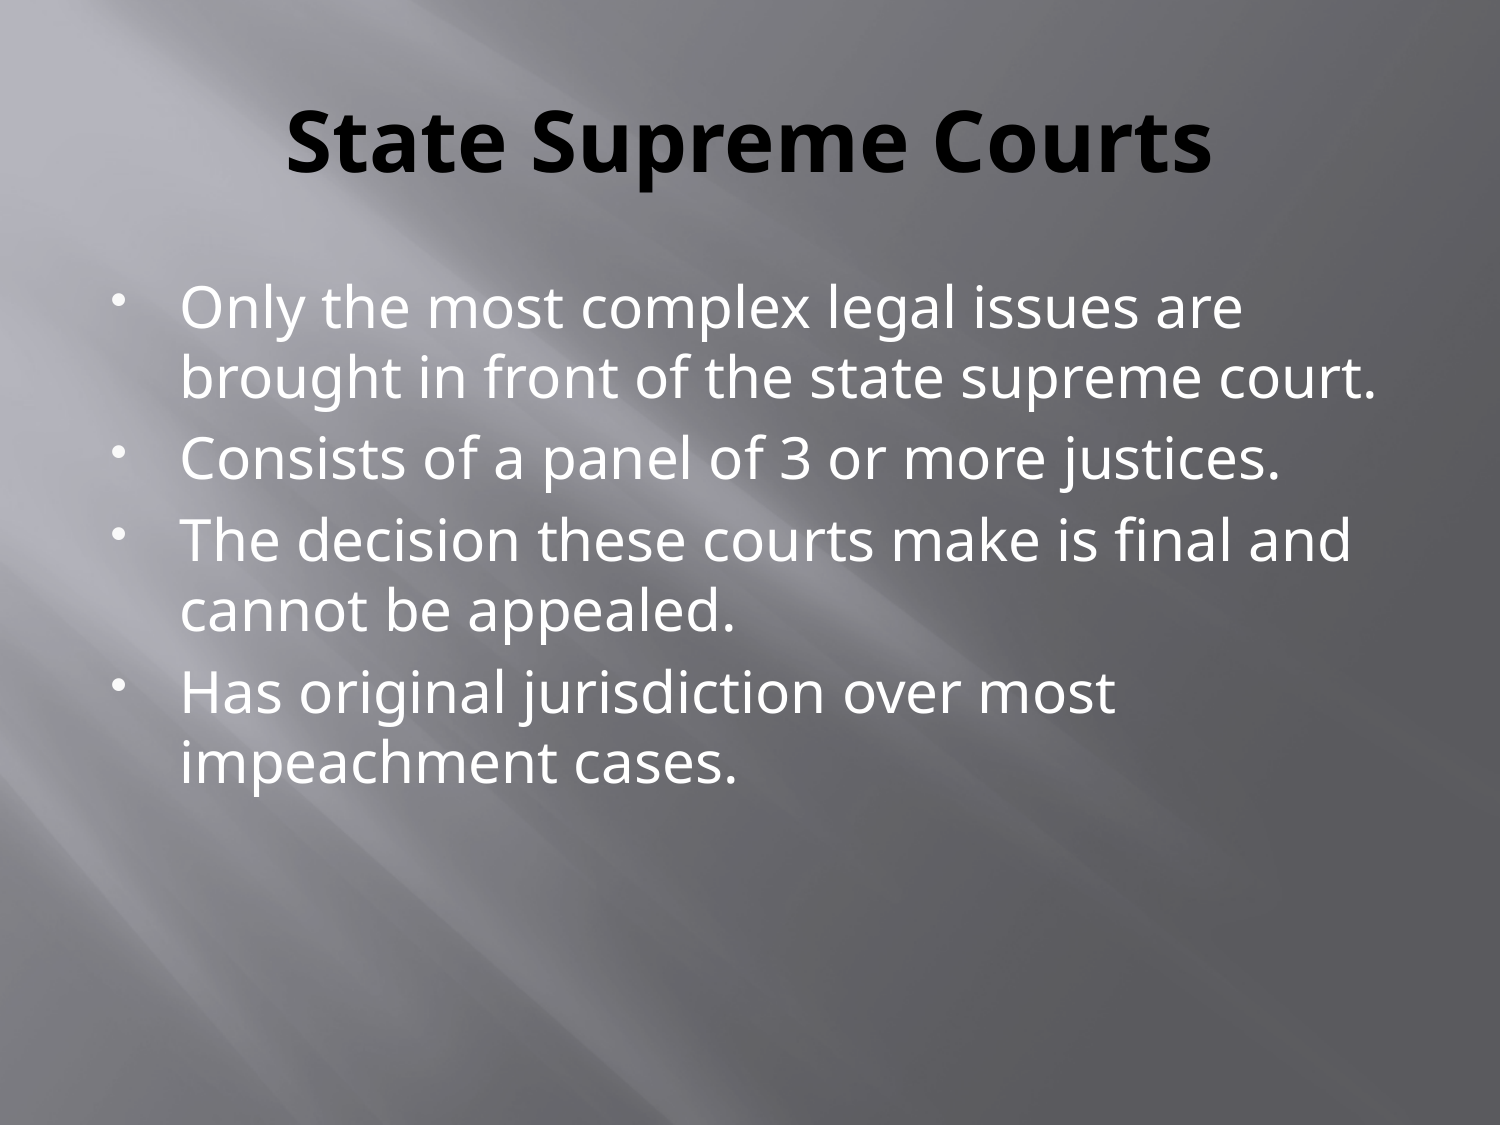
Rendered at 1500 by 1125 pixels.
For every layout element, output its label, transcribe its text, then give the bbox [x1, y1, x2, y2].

title State Supreme Courts [75, 45, 1425, 233]
list Only the most complex legal issues are brought in front of the state supreme court. Consists of a panel of 3 or more justices. The decision these courts make is final and cannot be appealed. Has original jurisdiction over most impeachment cases. [75, 262, 1425, 1035]
